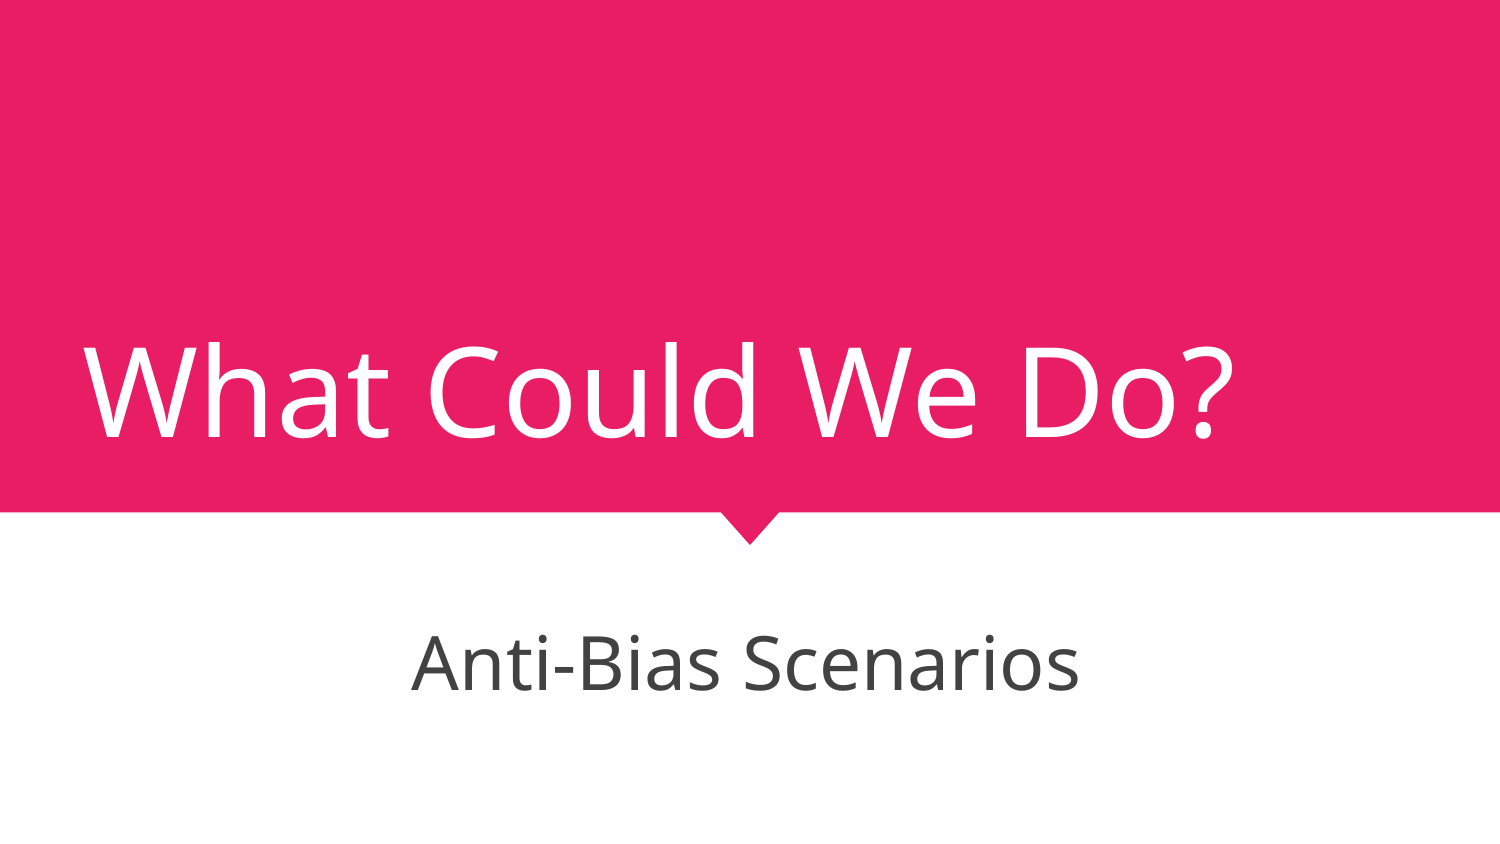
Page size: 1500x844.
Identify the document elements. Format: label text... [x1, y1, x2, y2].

subtitle Anti-Bias Scenarios [67, 557, 1427, 765]
title What Could We Do? [67, 124, 1482, 477]
